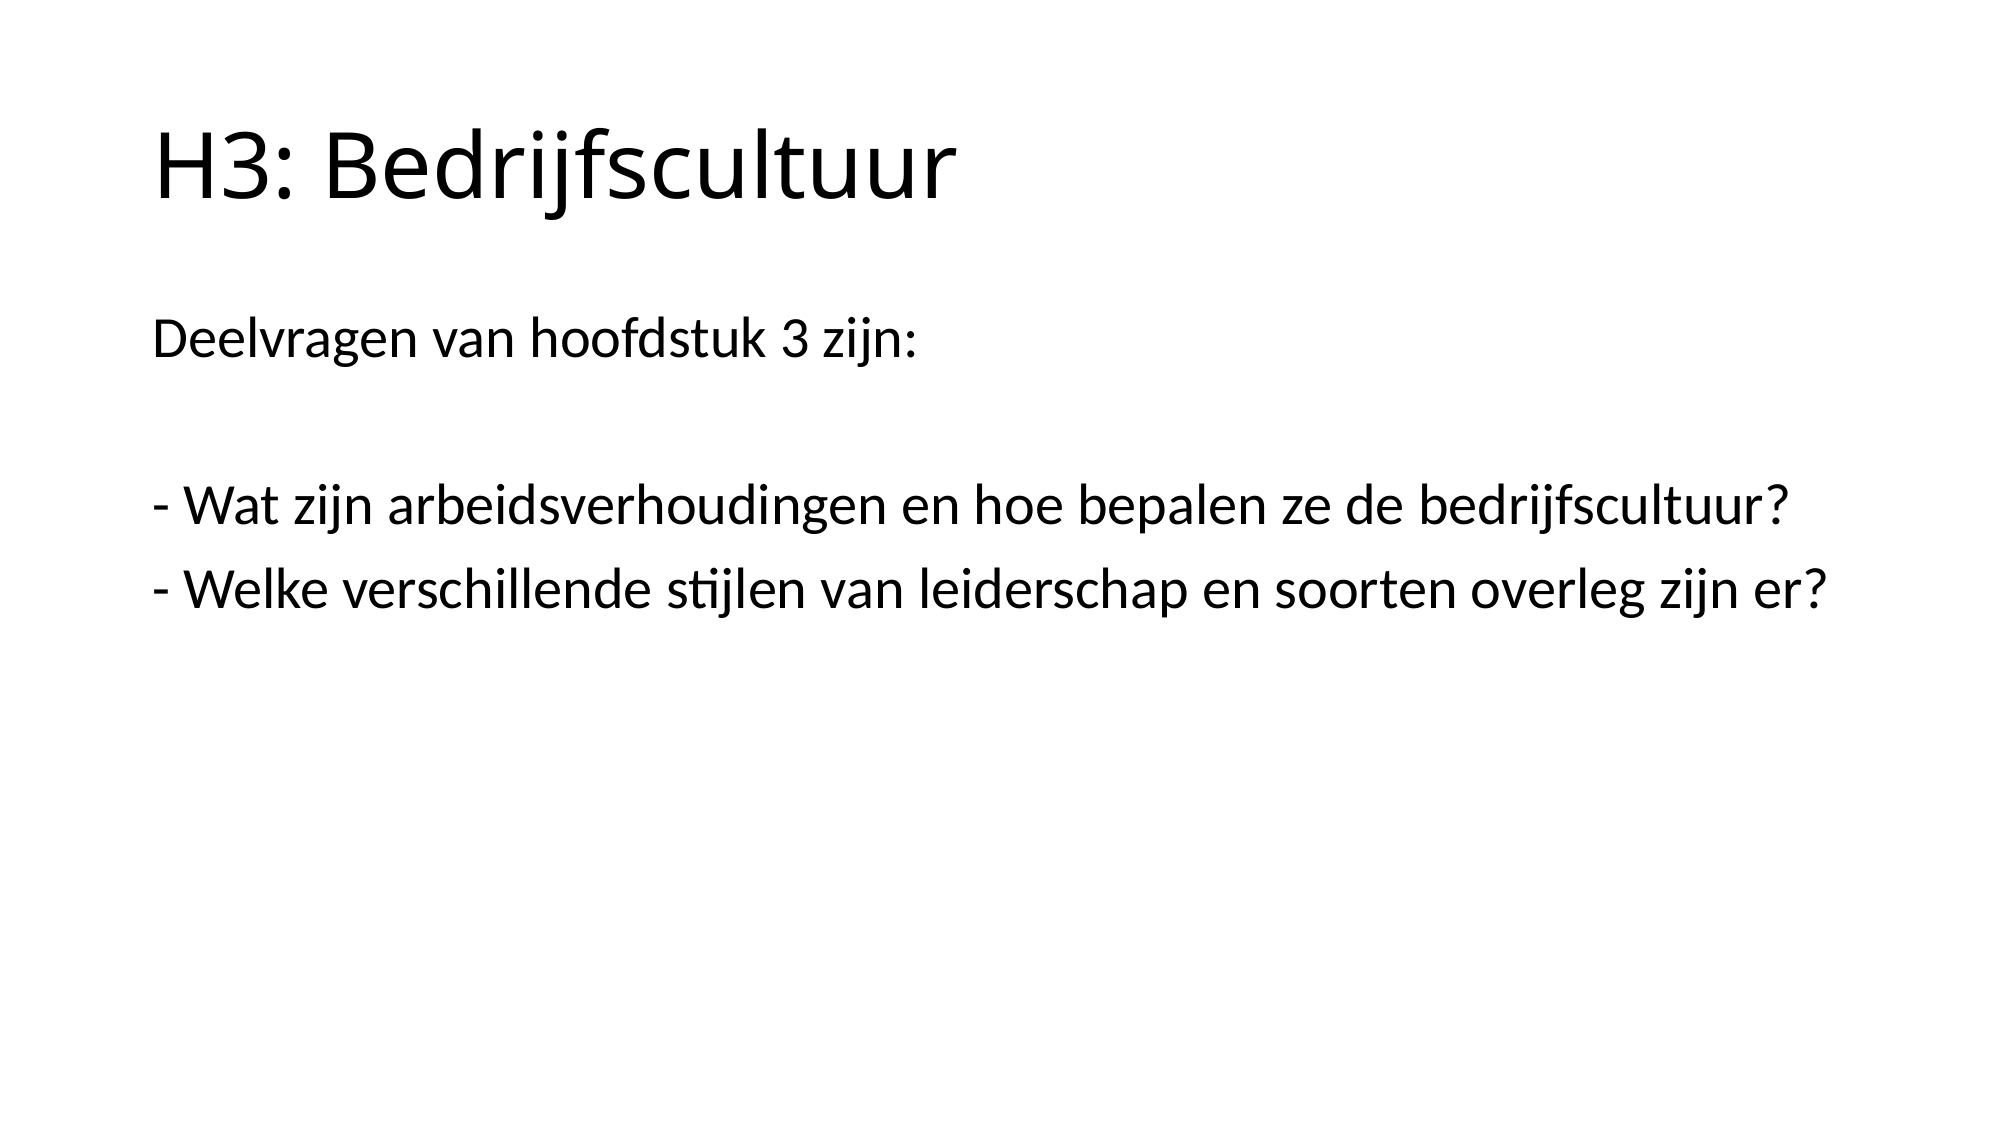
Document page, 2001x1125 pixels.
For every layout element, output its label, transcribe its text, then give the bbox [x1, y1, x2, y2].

title H3: Bedrijfscultuur [137, 59, 1863, 278]
list Deelvragen van hoofdstuk 3 zijn: - Wat zijn arbeidsverhoudingen en hoe bepalen ze de bedrijfscultuur? - Welke verschillende stijlen van leiderschap en soorten overleg zijn er? [137, 299, 1863, 1014]
